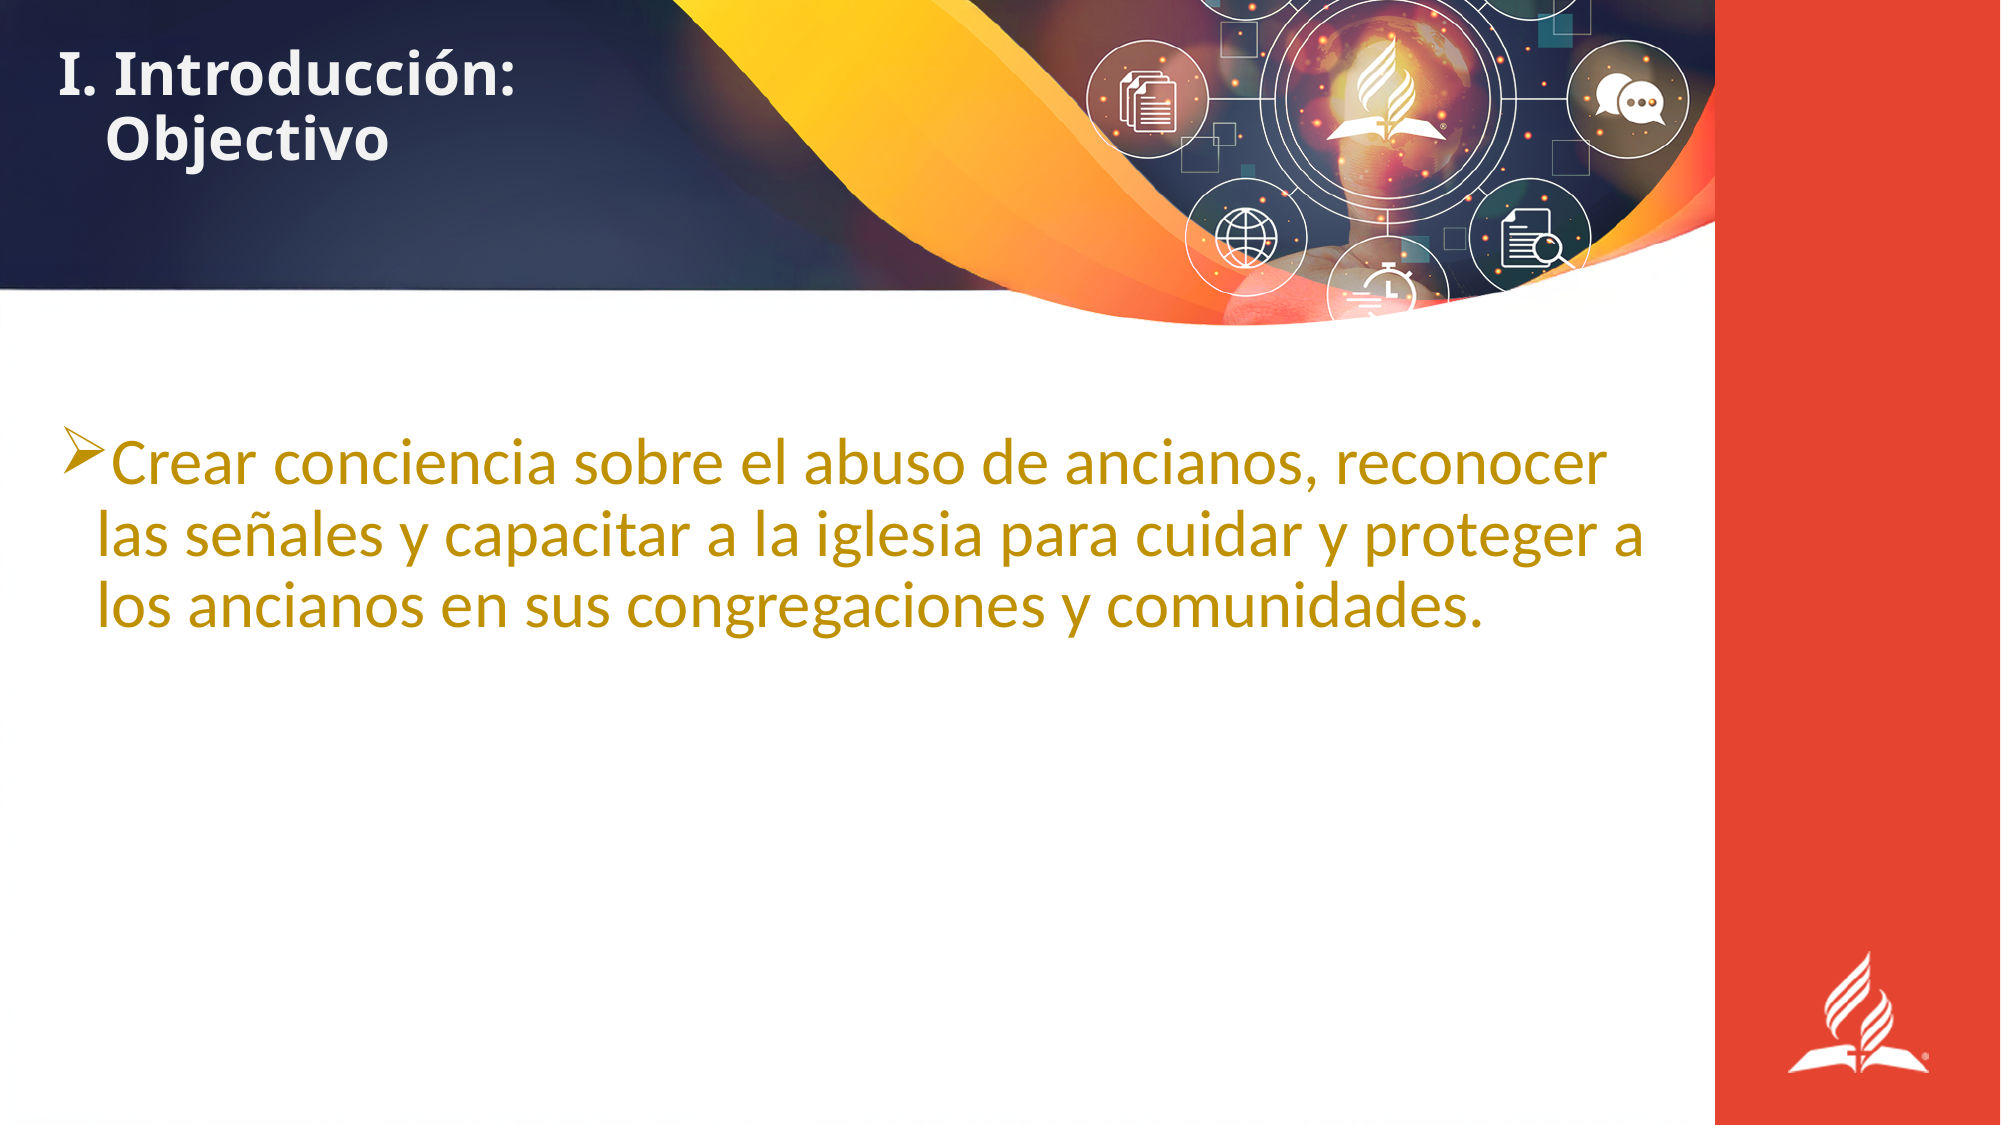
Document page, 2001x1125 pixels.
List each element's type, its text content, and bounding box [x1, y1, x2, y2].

picture [0, 0, 2001, 1125]
list Crear conciencia sobre el abuso de ancianos, reconocer las señales y capacitar a la iglesia para cuidar y proteger a los ancianos en sus congregaciones y comunidades. [43, 328, 1678, 1043]
title I. Introducción: Objectivo [43, 35, 1339, 254]
